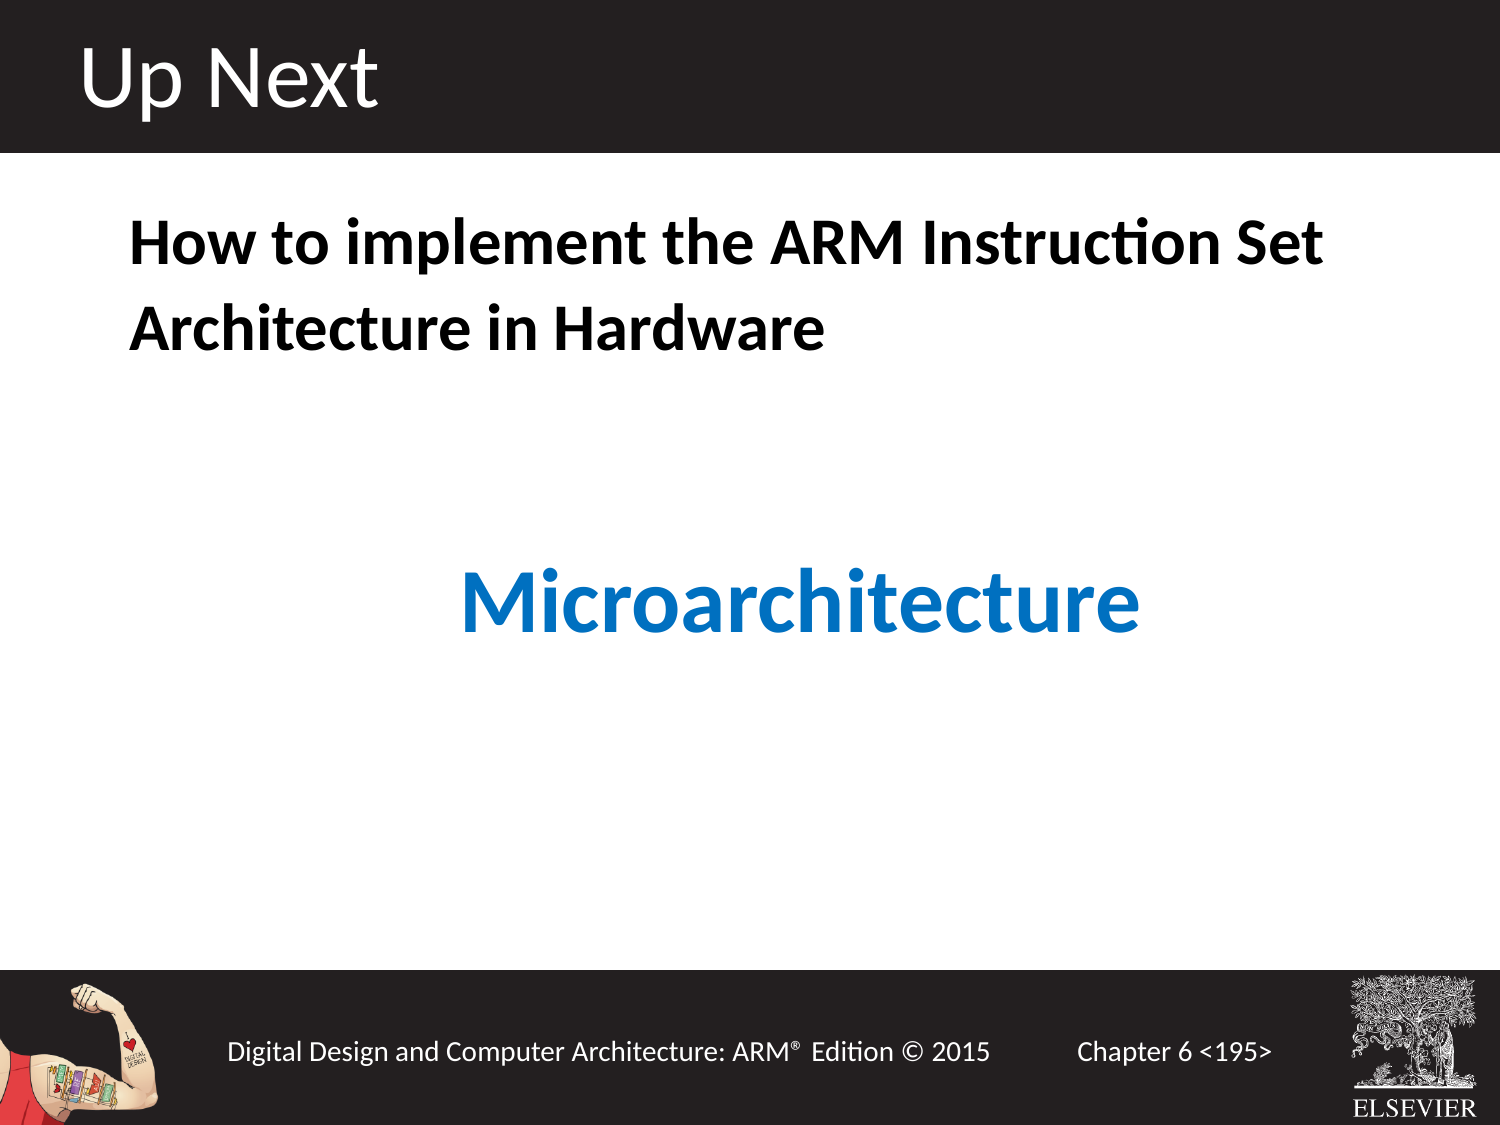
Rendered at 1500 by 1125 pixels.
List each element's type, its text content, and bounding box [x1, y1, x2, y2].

text_box How to implement the ARM Instruction Set Architecture in Hardware Microarchitecture [69, 199, 1407, 1013]
text_box Up Next [63, 8, 1488, 133]
picture [1350, 974, 1477, 1117]
picture [0, 979, 163, 1125]
